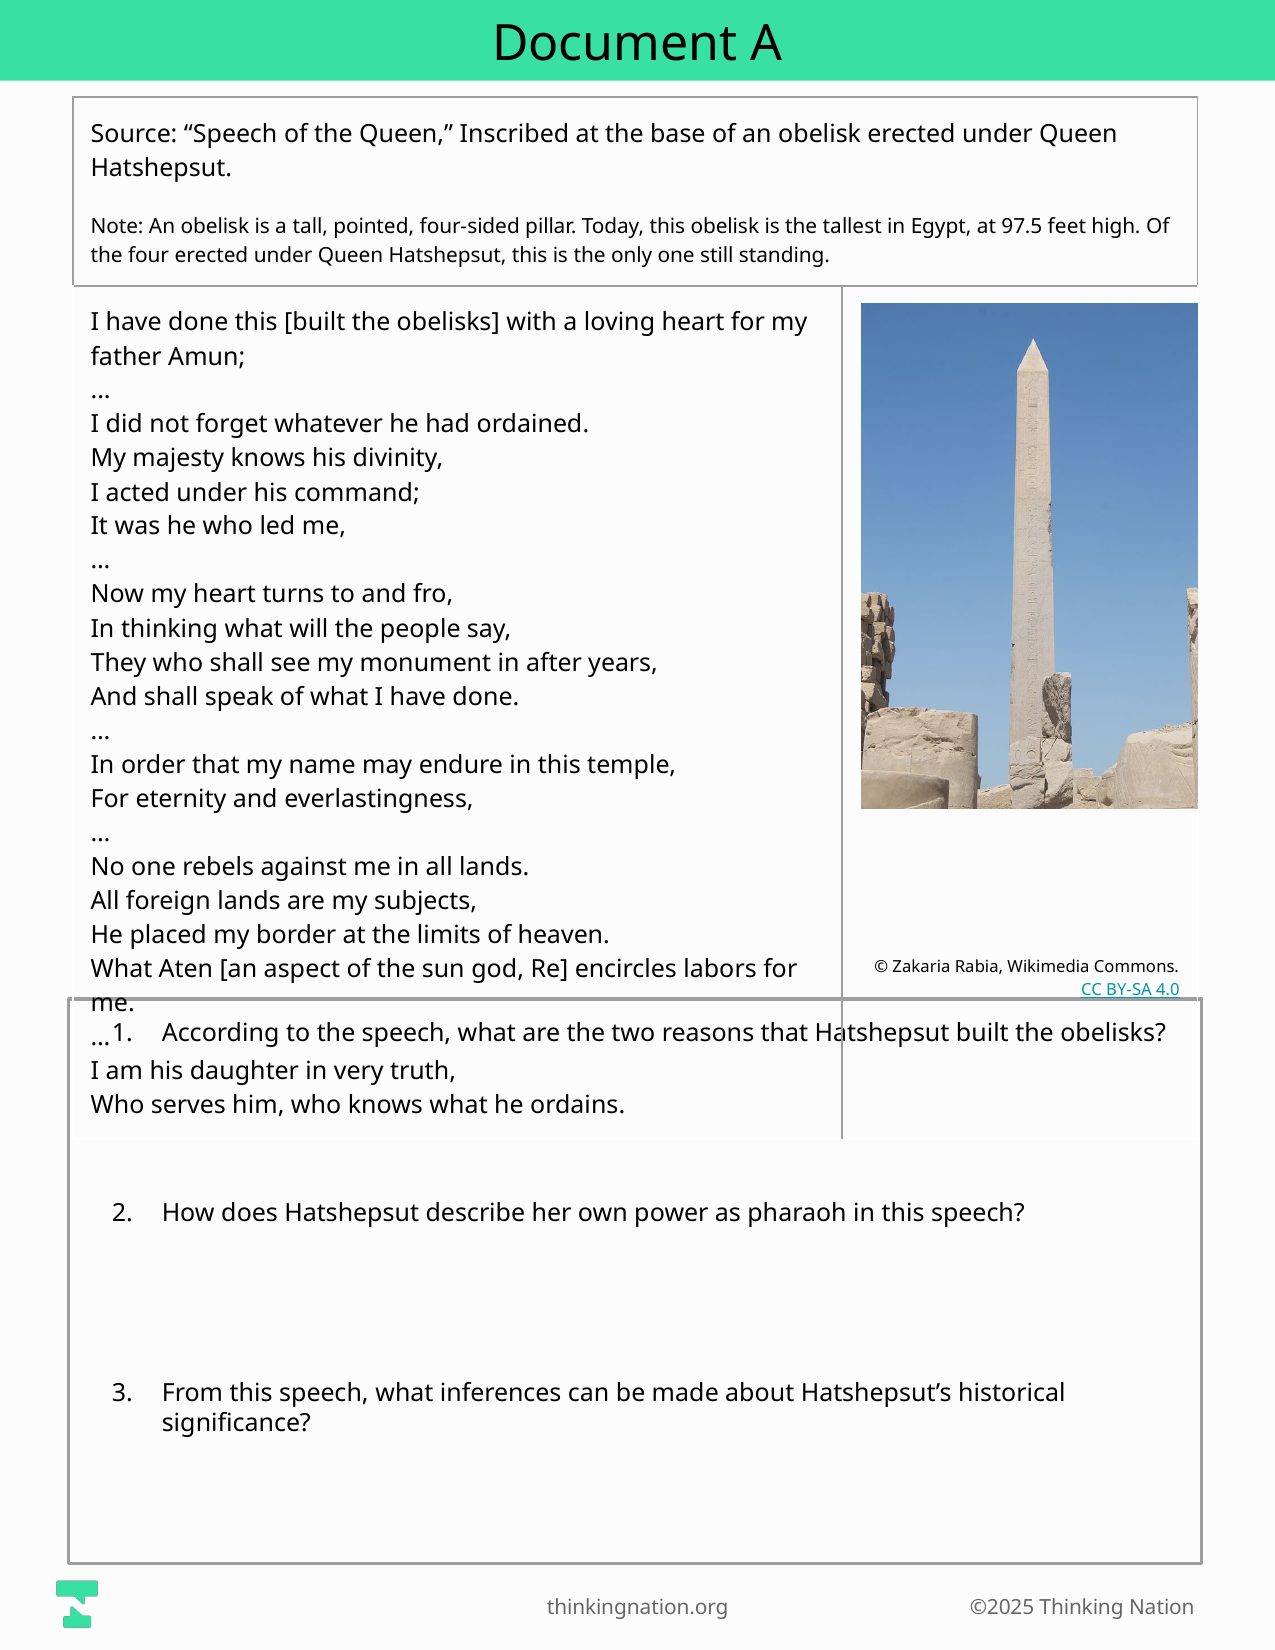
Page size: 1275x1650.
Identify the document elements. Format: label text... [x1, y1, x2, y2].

table_header Source: “Speech of the Queen,” Inscribed at the base of an obelisk erected under Queen Hatshepsut. Note: An obelisk is a tall, pointed, four-sided pillar. Today, this obelisk is the tallest in Egypt, at 97.5 feet high. Of the four erected under Queen Hatshepsut, this is the only one still standing. [74, 98, 1197, 285]
picture [861, 303, 1198, 809]
table_cell The Obelisk of Hatshepsut © Zakaria Rabia, Wikimedia Commons. CC BY-SA 4.0 [843, 287, 1197, 1138]
text_box ©2025 Thinking Nation [907, 1579, 1210, 1630]
picture [44, 1571, 110, 1637]
table_cell I have done this [built the obelisks] with a loving heart for my father Amun; ... I did not forget whatever he had ordained. My majesty knows his divinity, I acted under his command; It was he who led me, … Now my heart turns to and fro, In thinking what will the people say, They who shall see my monument in after years, And shall speak of what I have done. … In order that my name may endure in this temple, For eternity and everlastingness, … No one rebels against me in all lands. All foreign lands are my subjects, He placed my border at the limits of heaven. What Aten [an aspect of the sun god, Re] encircles labors for me. … I am his daughter in very truth, Who serves him, who knows what he ordains. [74, 287, 841, 1138]
text_box According to the speech, what are the two reasons that Hatshepsut built the obelisks? How does Hatshepsut describe her own power as pharaoh in this speech? From this speech, what inferences can be made about Hatshepsut’s historical significance? [68, 998, 1202, 1564]
text_box thinkingnation.org [486, 1579, 789, 1630]
text_box Document A [0, 0, 1275, 81]
